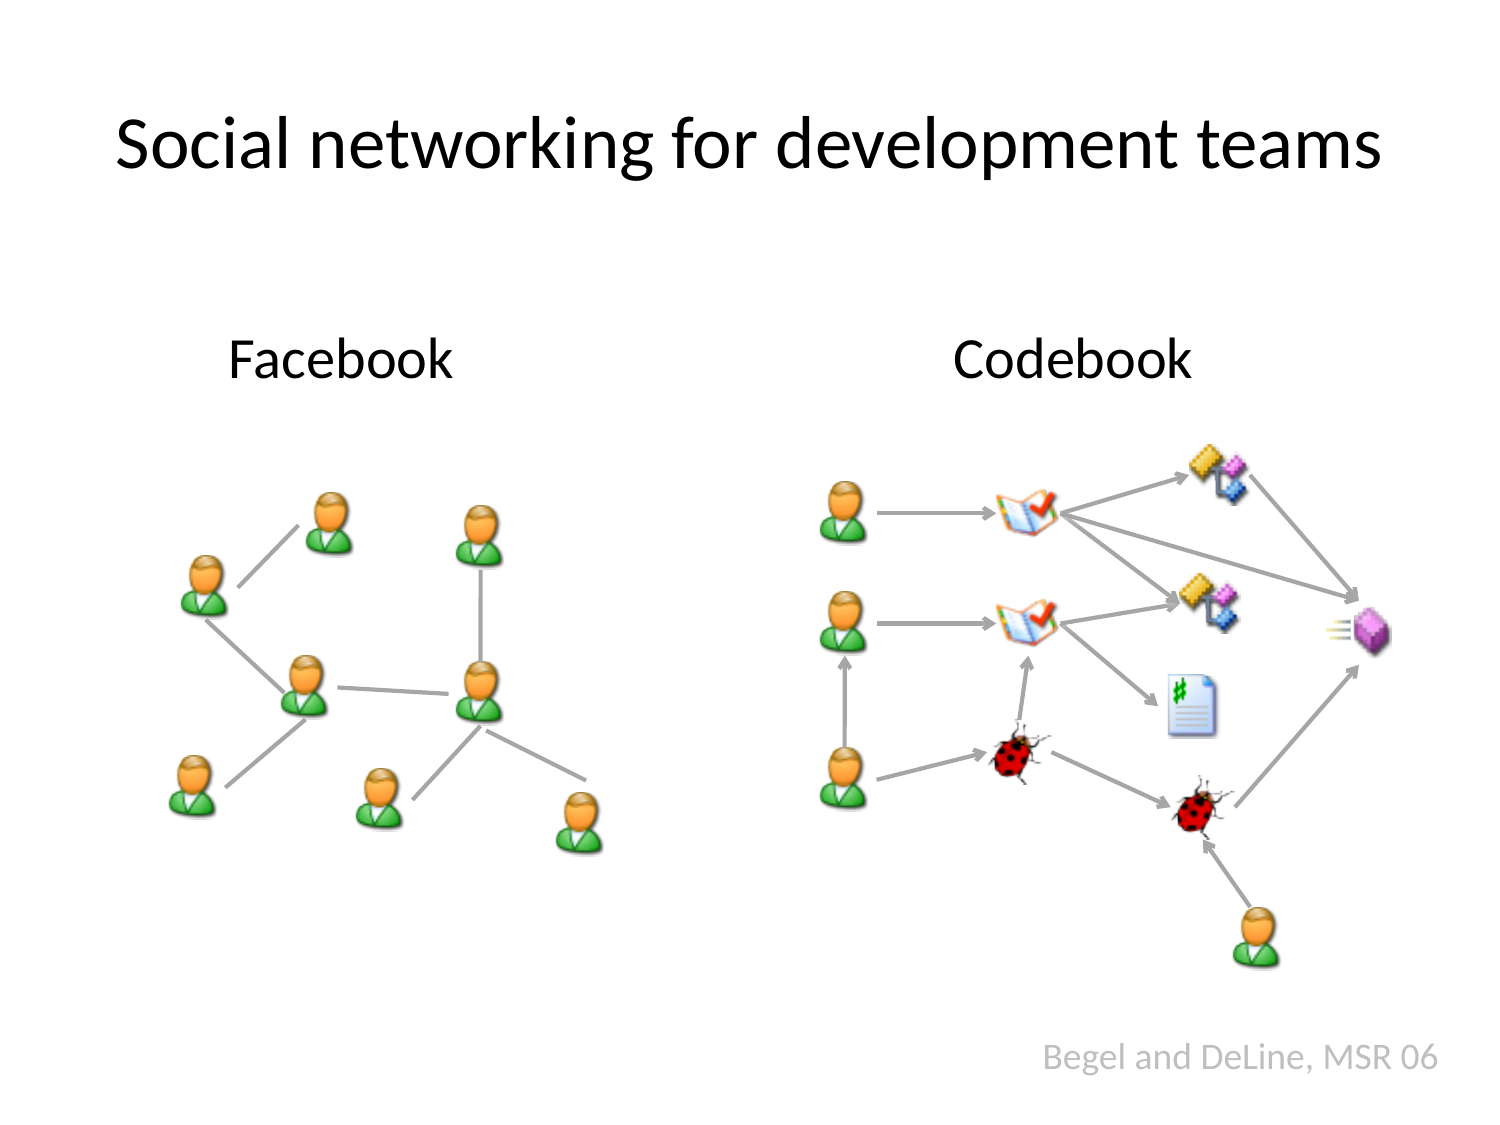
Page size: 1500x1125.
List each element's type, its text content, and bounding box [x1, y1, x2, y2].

picture [173, 555, 239, 620]
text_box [1234, 664, 1360, 808]
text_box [237, 524, 299, 588]
picture [995, 591, 1060, 656]
text_box Begel and DeLine, MSR 06 [1027, 1024, 1454, 1085]
picture [1224, 906, 1290, 972]
picture [1188, 444, 1251, 506]
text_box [1060, 611, 1181, 624]
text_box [876, 751, 988, 781]
picture [1157, 673, 1223, 739]
picture [812, 480, 878, 546]
picture [986, 719, 1052, 785]
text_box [1060, 474, 1190, 512]
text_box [1060, 631, 1159, 707]
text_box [1192, 849, 1261, 898]
picture [448, 661, 513, 727]
picture [348, 767, 413, 833]
picture [1326, 600, 1392, 666]
picture [812, 591, 878, 656]
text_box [1060, 513, 1360, 601]
picture [548, 792, 613, 858]
picture [1170, 774, 1236, 840]
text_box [1253, 474, 1360, 512]
picture [160, 755, 226, 820]
text_box Facebook [213, 312, 469, 398]
picture [273, 655, 338, 720]
text_box Codebook [939, 312, 1209, 398]
picture [448, 505, 513, 570]
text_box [225, 719, 306, 788]
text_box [337, 687, 449, 695]
picture [995, 480, 1060, 546]
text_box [412, 725, 481, 801]
picture [1179, 601, 1242, 635]
title Social networking for development teams [50, 45, 1450, 233]
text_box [208, 616, 282, 696]
picture [812, 747, 877, 812]
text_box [991, 683, 1057, 693]
picture [298, 492, 363, 558]
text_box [1051, 751, 1171, 808]
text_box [485, 730, 587, 781]
